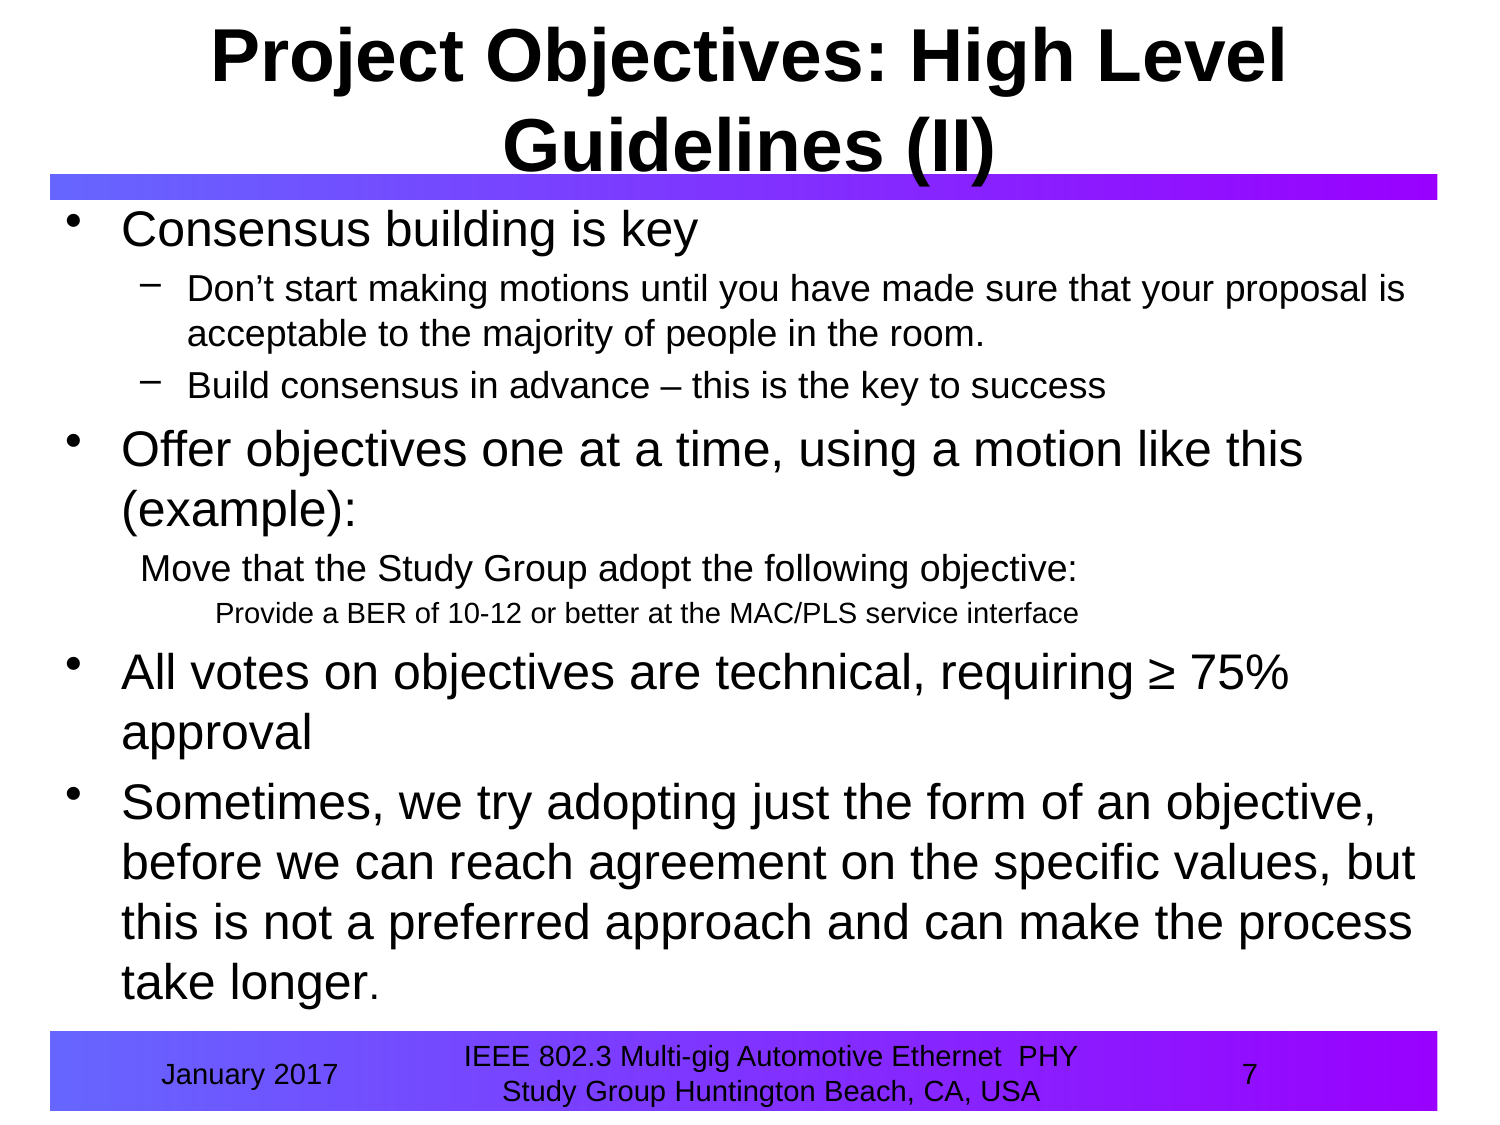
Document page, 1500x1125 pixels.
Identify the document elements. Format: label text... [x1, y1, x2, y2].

title Project Objectives: High Level Guidelines (II) [75, 25, 1425, 168]
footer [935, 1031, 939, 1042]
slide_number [75, 1042, 416, 1103]
footer IEEE 802.3 Multi-gig Automotive Ethernet PHY Study Group Huntington Beach, CA, USA [416, 1042, 1074, 1103]
slide_number 7 [1074, 1042, 1425, 1103]
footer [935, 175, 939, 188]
list Consensus building is key Don’t start making motions until you have made sure that your proposal is acceptable to the majority of people in the room. Build consensus in advance – this is the key to success Offer objectives one at a time, using a motion like this (example): Move that the Study Group adopt the following objective: Provide a BER of 10‐12 or better at the MAC/PLS service interface All votes on objectives are technical, requiring ≥ 75% approval Sometimes, we try adopting just the form of an objective, before we can reach agreement on the specific values, but this is not a preferred approach and can make the process take longer. [50, 188, 1437, 969]
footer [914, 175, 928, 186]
